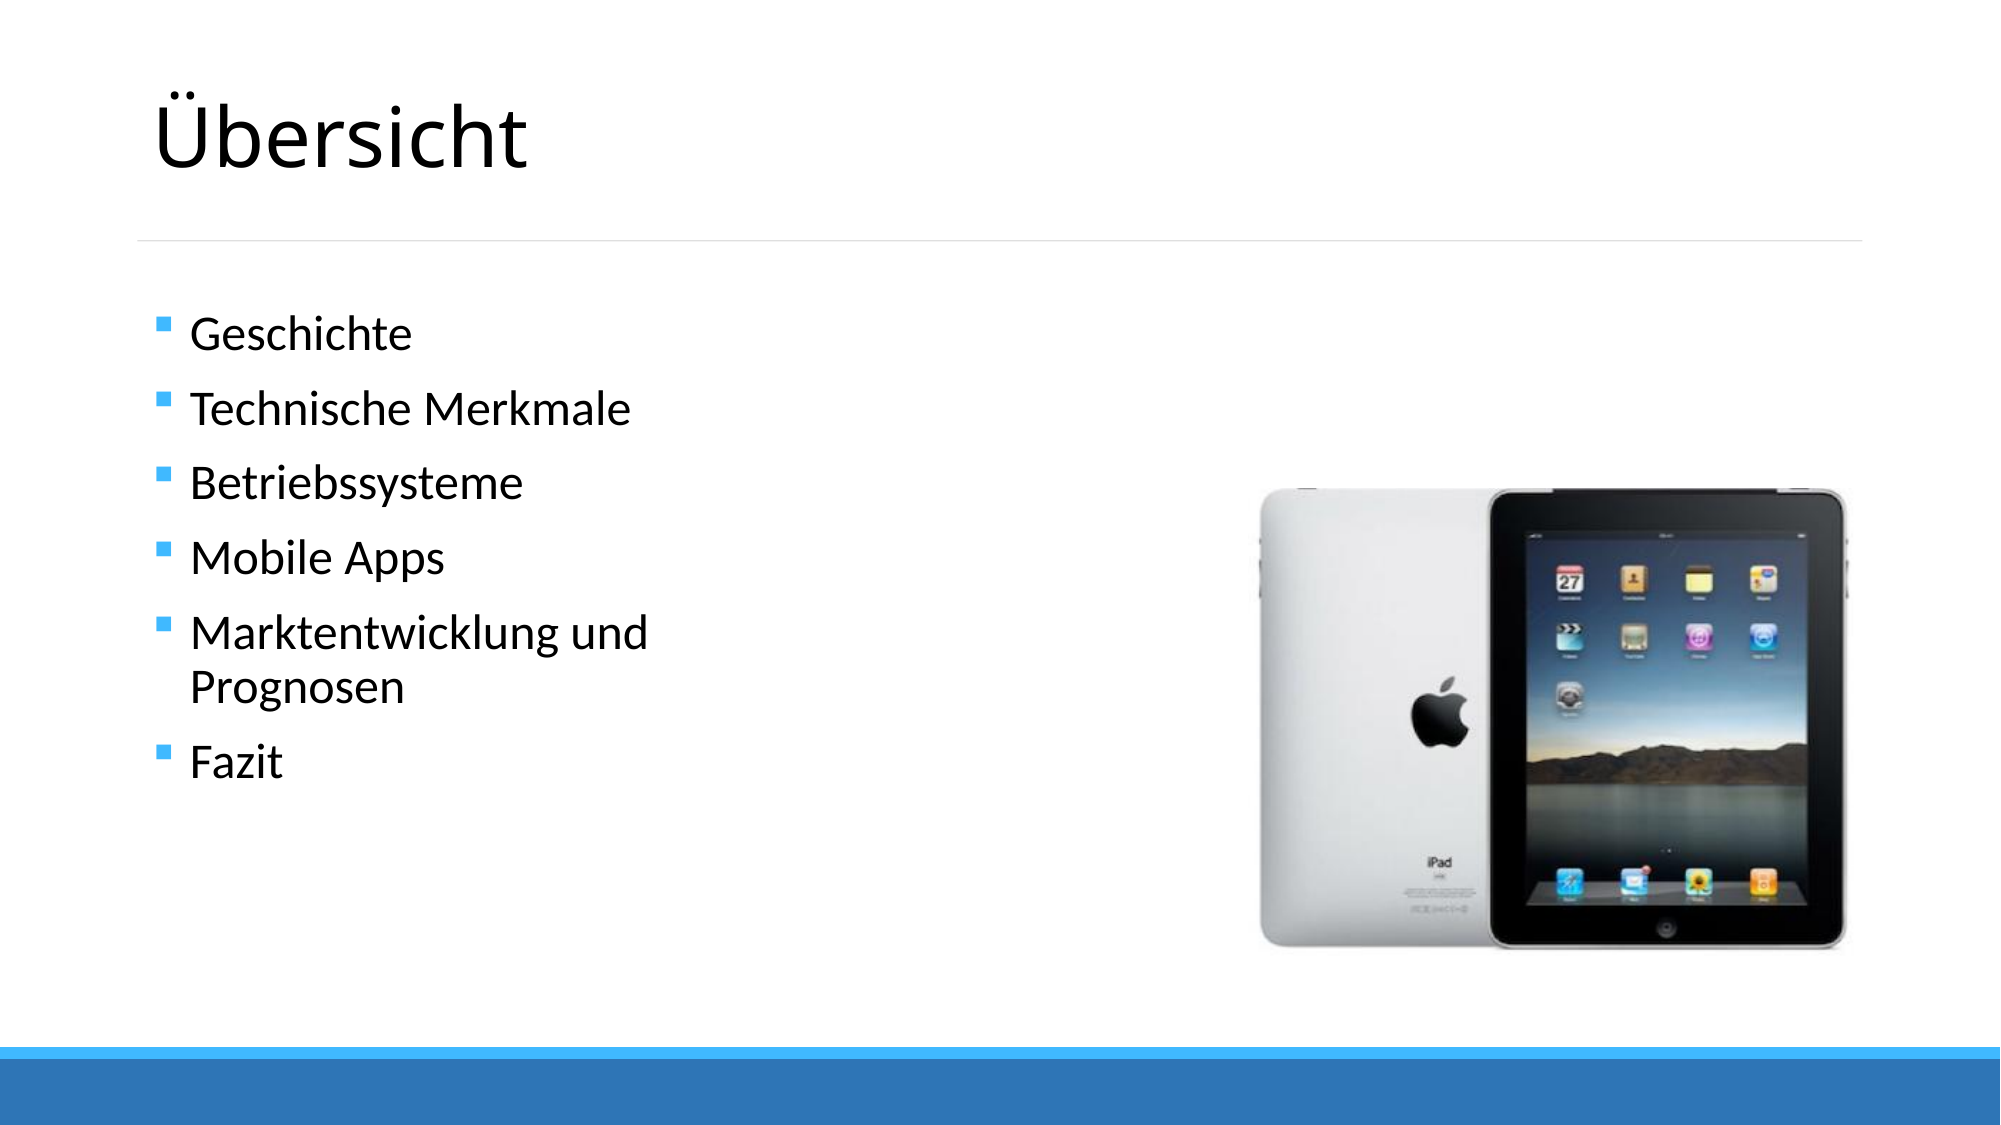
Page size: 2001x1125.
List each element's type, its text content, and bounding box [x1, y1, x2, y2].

list Geschichte Technische Merkmale Betriebssysteme Mobile Apps Marktentwicklung und Prognosen Fazit [137, 299, 1863, 1046]
title Übersicht [137, 48, 1863, 234]
picture [1248, 488, 1863, 960]
